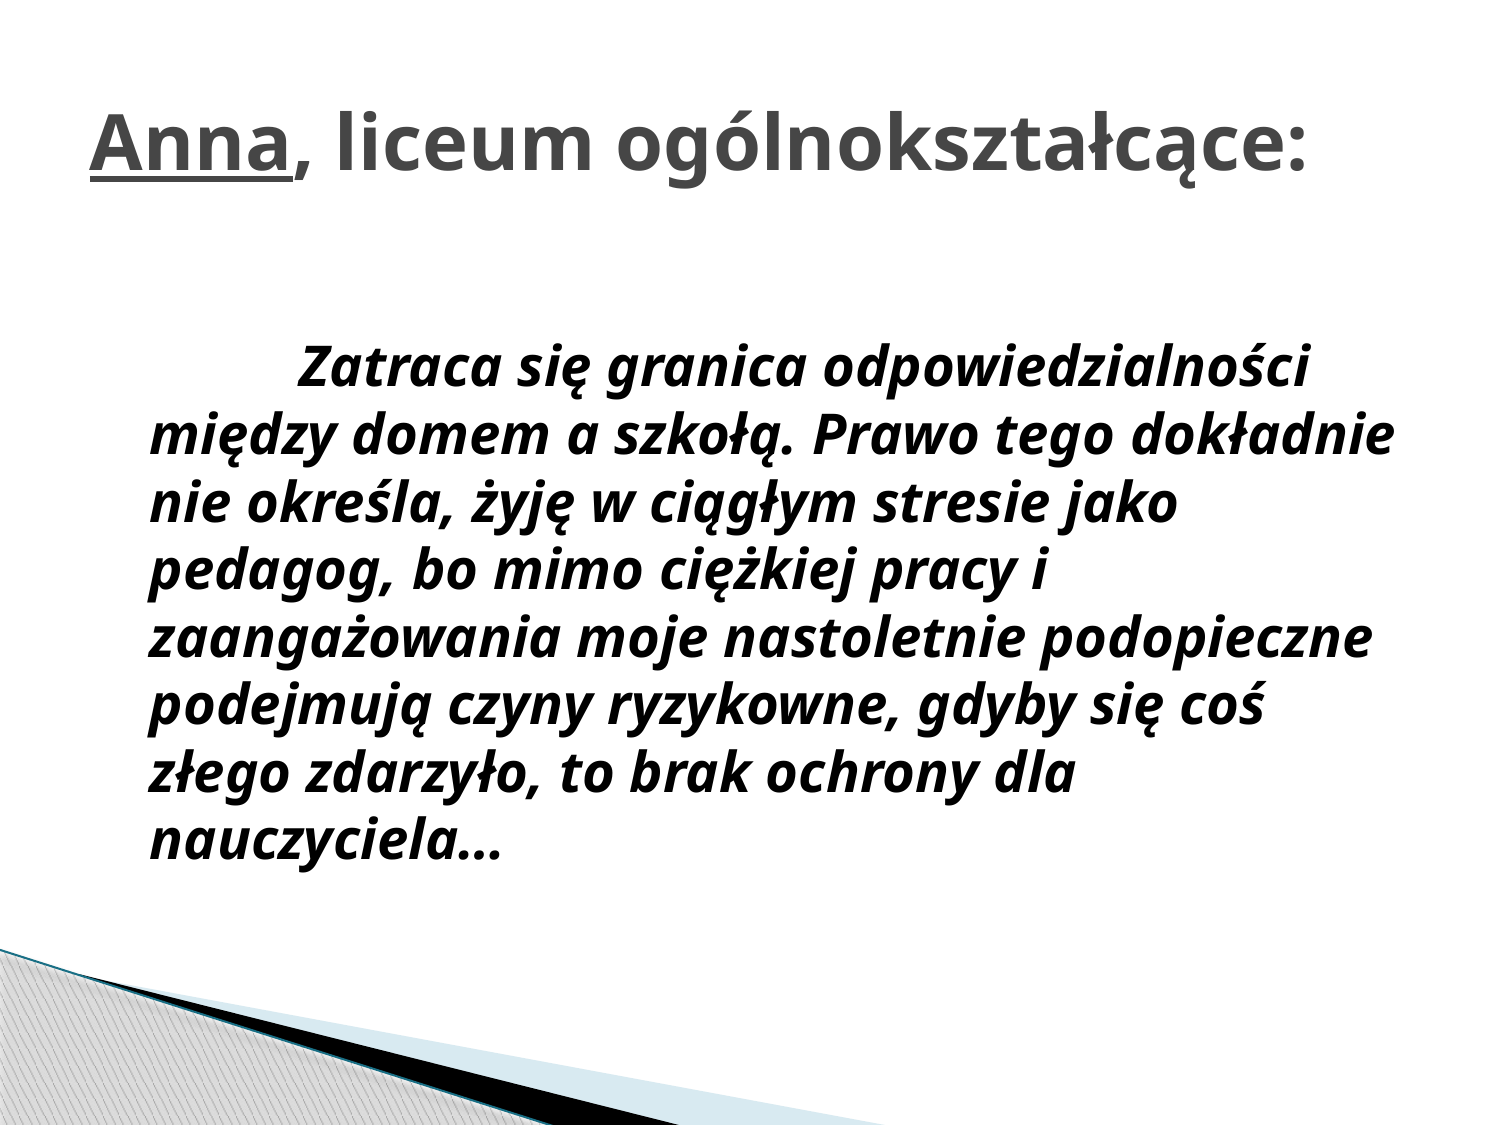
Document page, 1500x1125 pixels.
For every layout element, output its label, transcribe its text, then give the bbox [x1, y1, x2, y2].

list Zatraca się granica odpowiedzialności między domem a szkołą. Prawo tego dokładnie nie określa, żyję w ciągłym stresie jako pedagog, bo mimo ciężkiej pracy i zaangażowania moje nastoletnie podopieczne podejmują czyny ryzykowne, gdyby się coś złego zdarzyło, to brak ochrony dla nauczyciela… [75, 243, 1425, 986]
title Anna, liceum ogólnokształcące: [75, 45, 1425, 233]
